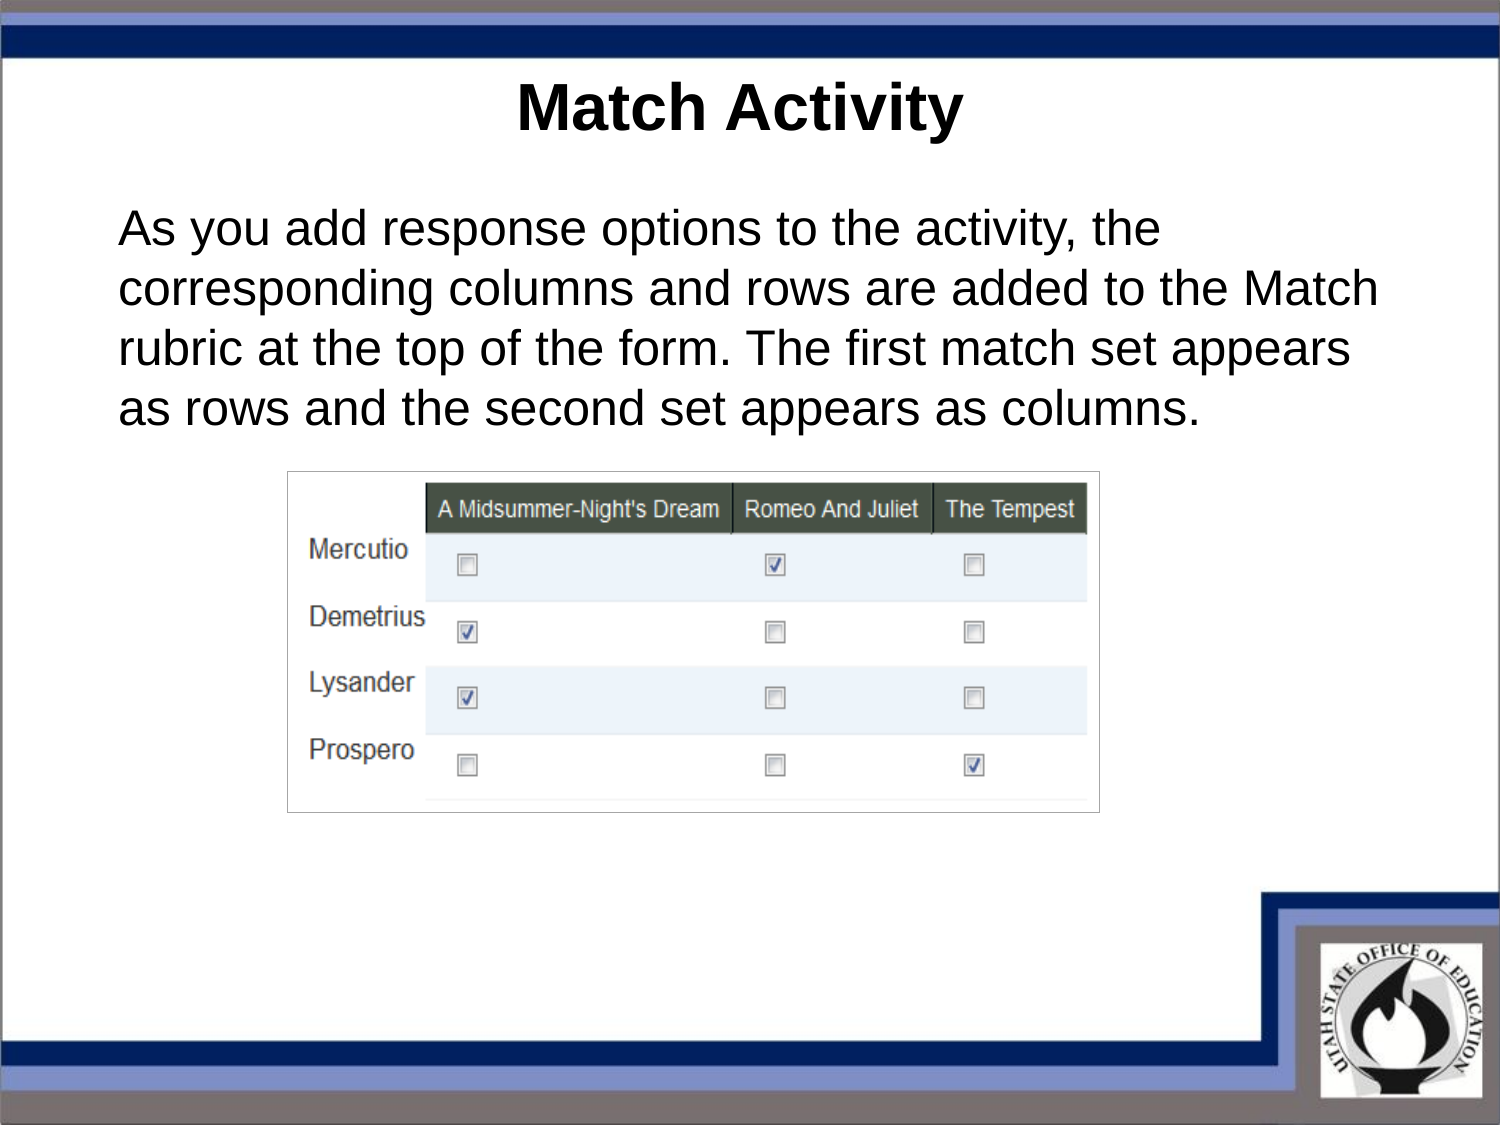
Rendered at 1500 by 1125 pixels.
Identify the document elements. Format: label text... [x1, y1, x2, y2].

picture [0, 0, 1500, 1125]
title Match Activity [75, 45, 1425, 163]
list As you add response options to the activity, the corresponding columns and rows are added to the Match rubric at the top of the form. The first match set appears as rows and the second set appears as columns. [103, 187, 1397, 723]
